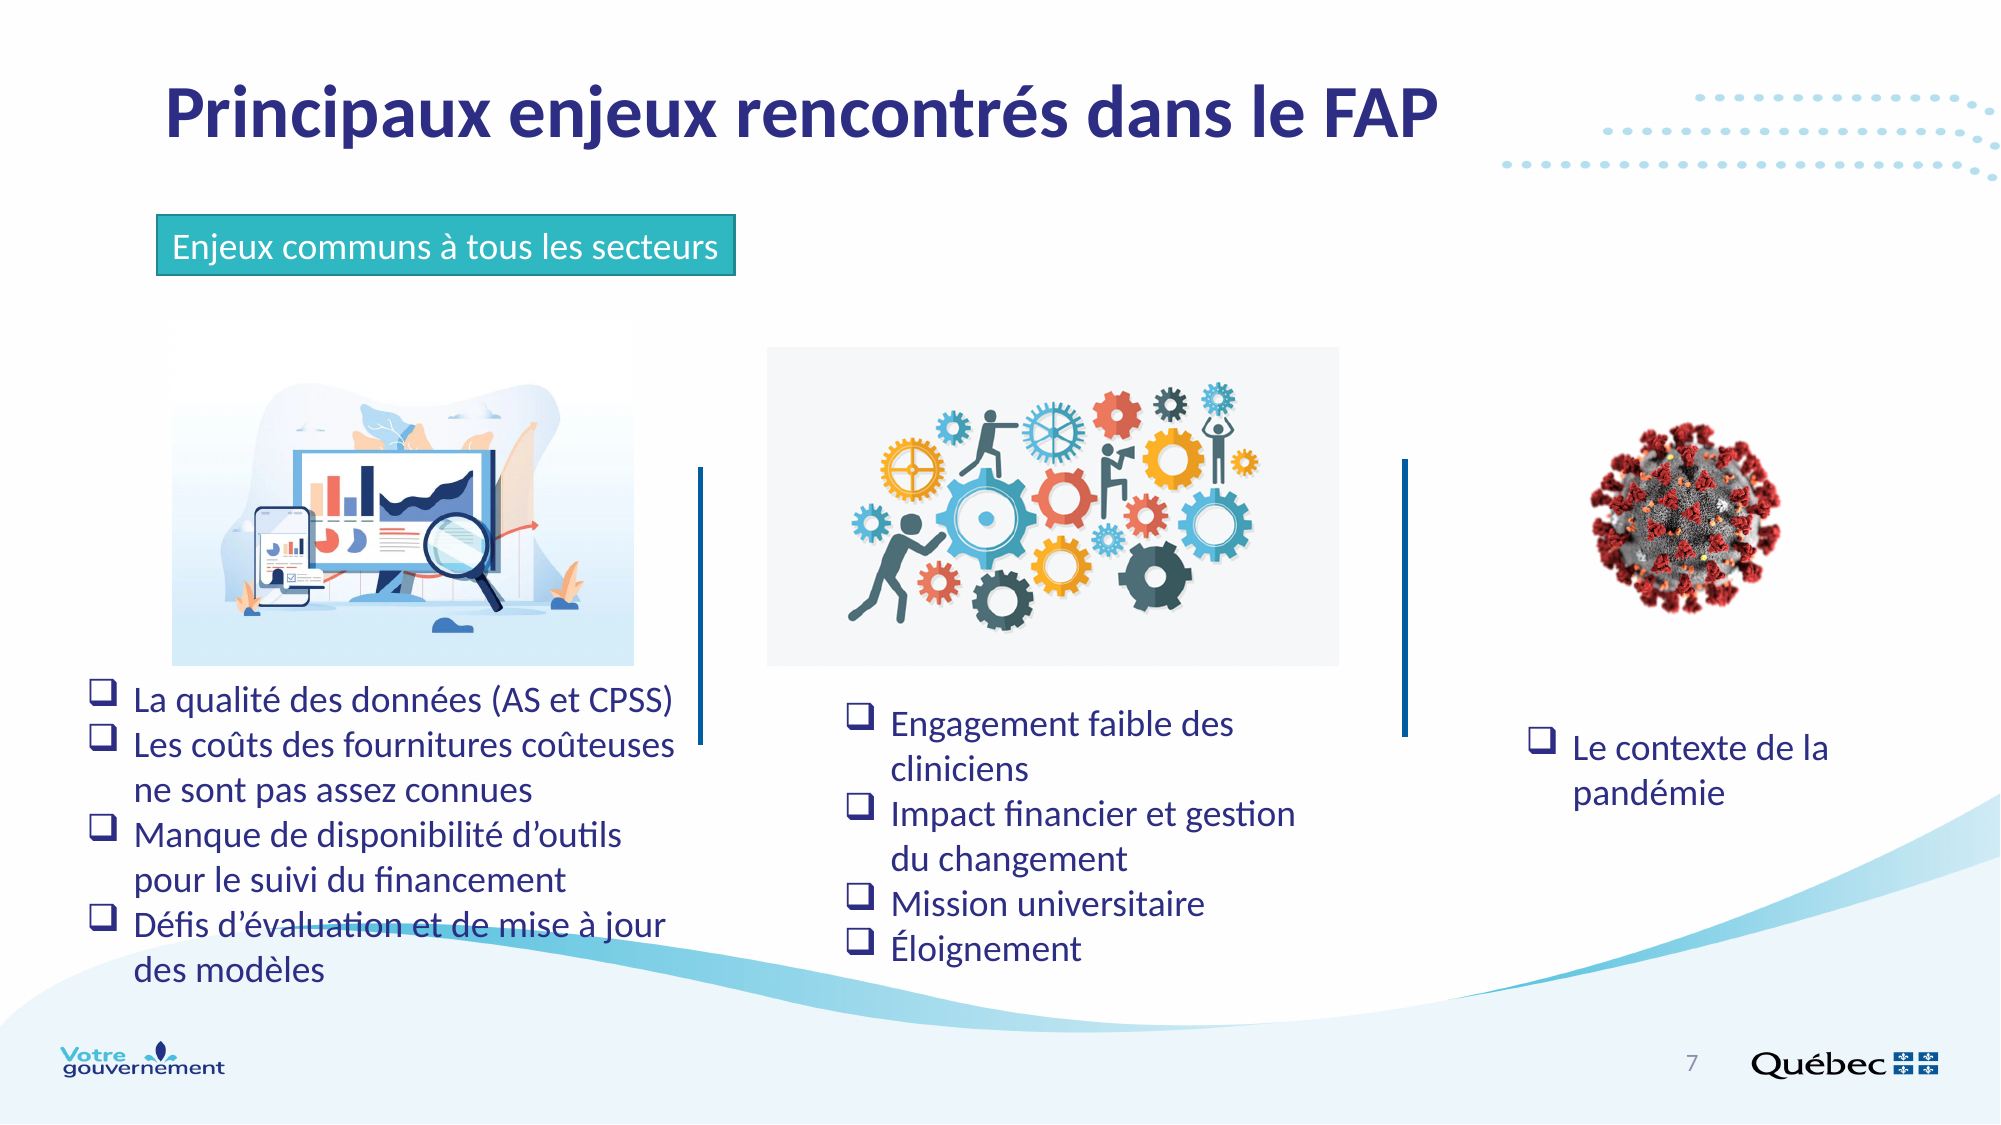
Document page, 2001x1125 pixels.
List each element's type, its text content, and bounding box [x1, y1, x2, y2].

slide_number 7 [1263, 1032, 1714, 1092]
text_box Le contexte de la pandémie [1510, 715, 2000, 821]
text_box La qualité des données (AS et CPSS) Les coûts des fournitures coûteuses ne sont pas assez connues Manque de disponibilité d’outils pour le suivi du financement Défis d’évaluation et de mise à jour des modèles [71, 667, 701, 1088]
picture [0, 0, 2001, 1125]
text_box Engagement faible des cliniciens Impact financier et gestion du changement Mission universitaire Éloignement [829, 691, 1319, 1022]
title Principaux enjeux rencontrés dans le FAP [150, 80, 1971, 162]
text_box Enjeux communs à tous les secteurs [156, 214, 736, 276]
